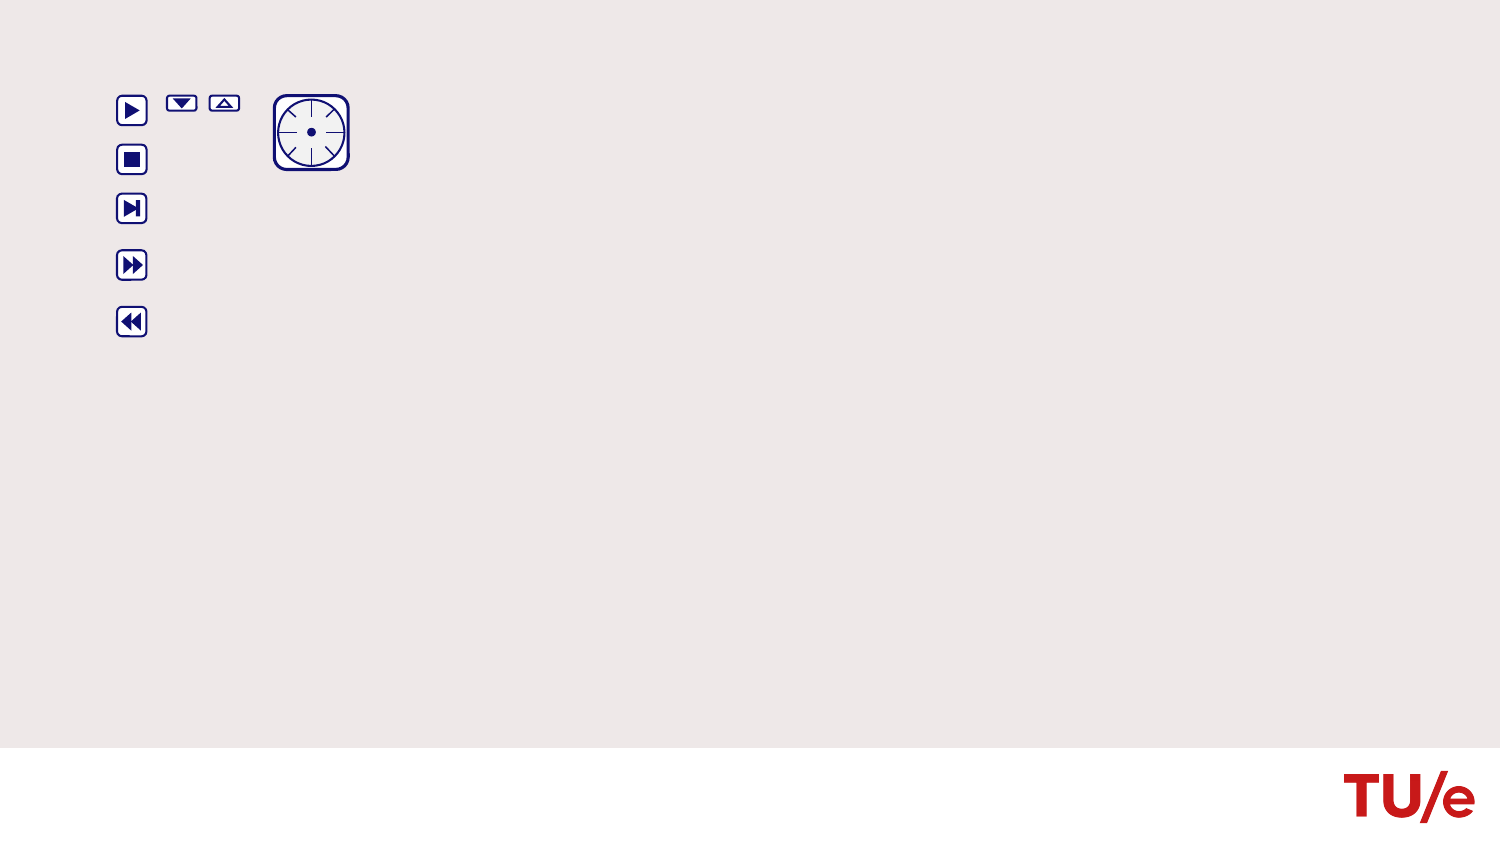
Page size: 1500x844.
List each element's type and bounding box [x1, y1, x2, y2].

text_box [115, 305, 148, 338]
text_box [123, 256, 132, 275]
text_box [123, 199, 135, 217]
text_box [278, 98, 345, 166]
text_box [115, 249, 148, 281]
picture [1338, 749, 1500, 844]
text_box [121, 312, 132, 331]
text_box [215, 97, 234, 108]
text_box [135, 199, 141, 217]
text_box [172, 98, 191, 109]
text_box [165, 94, 198, 112]
text_box [116, 143, 148, 176]
text_box [115, 192, 148, 225]
text_box [132, 256, 143, 275]
text_box [124, 152, 140, 167]
text_box [130, 312, 141, 331]
text_box [273, 94, 350, 171]
text_box [116, 94, 148, 127]
text_box [125, 101, 140, 119]
text_box [208, 94, 241, 112]
